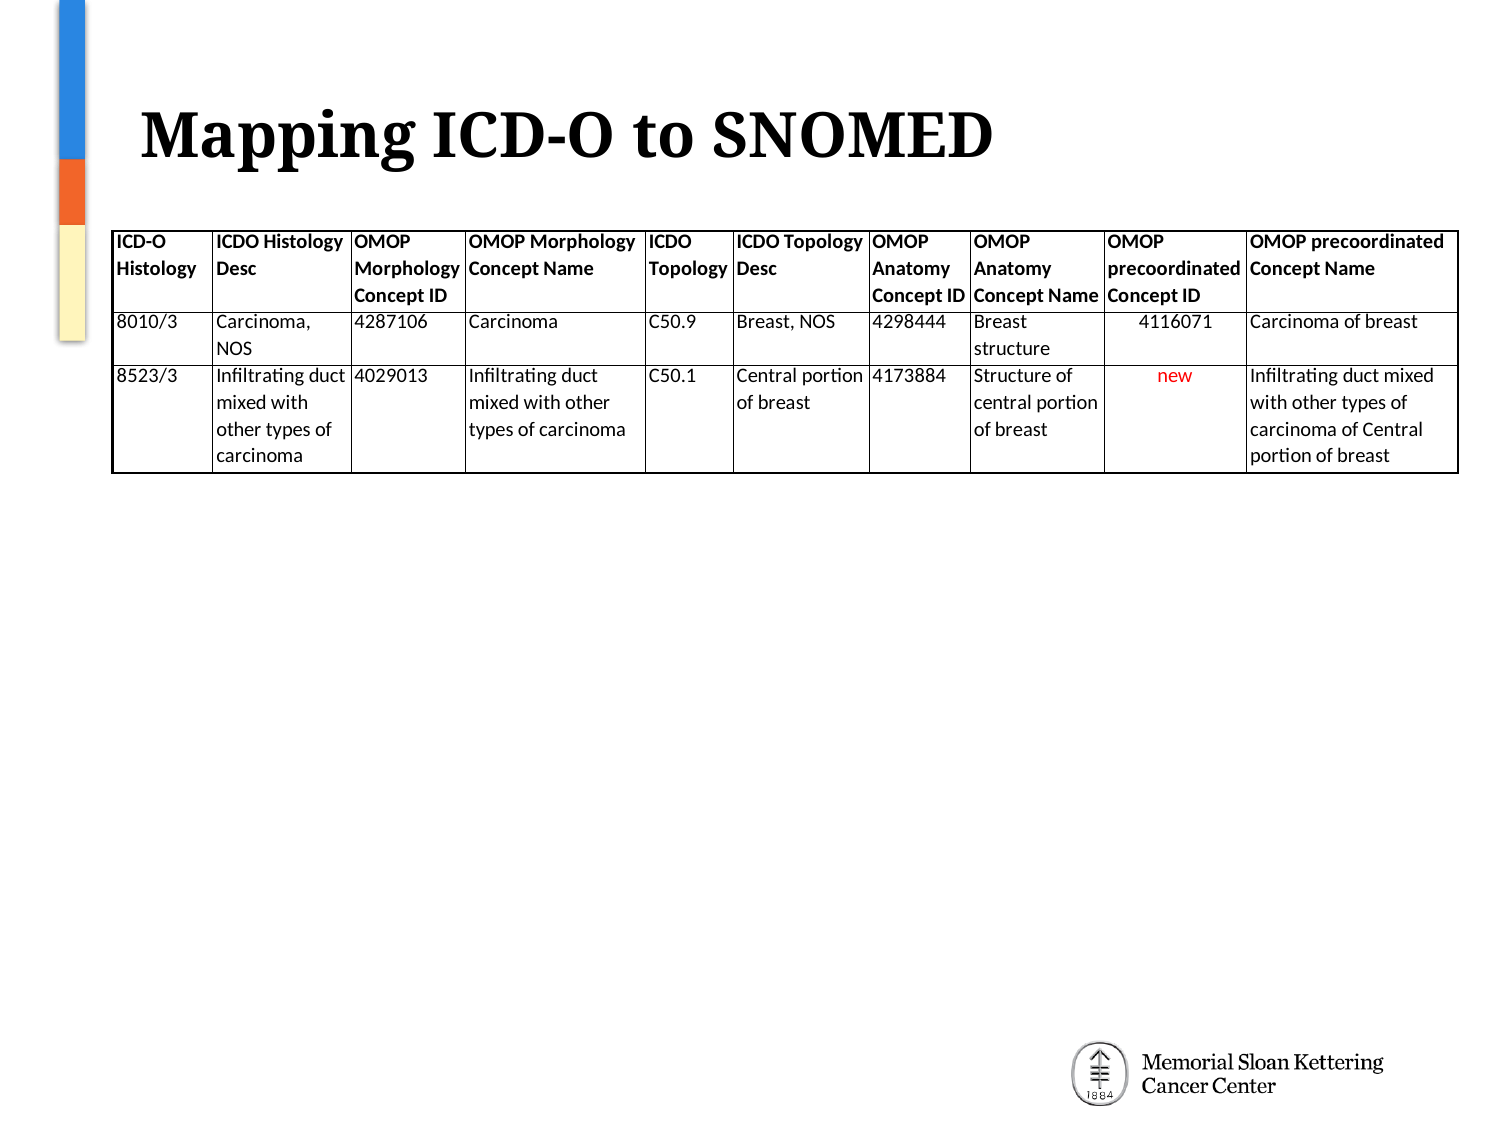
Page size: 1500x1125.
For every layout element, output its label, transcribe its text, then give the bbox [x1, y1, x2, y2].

title Mapping ICD-O to SNOMED [125, 48, 1386, 178]
picture [112, 231, 1458, 474]
